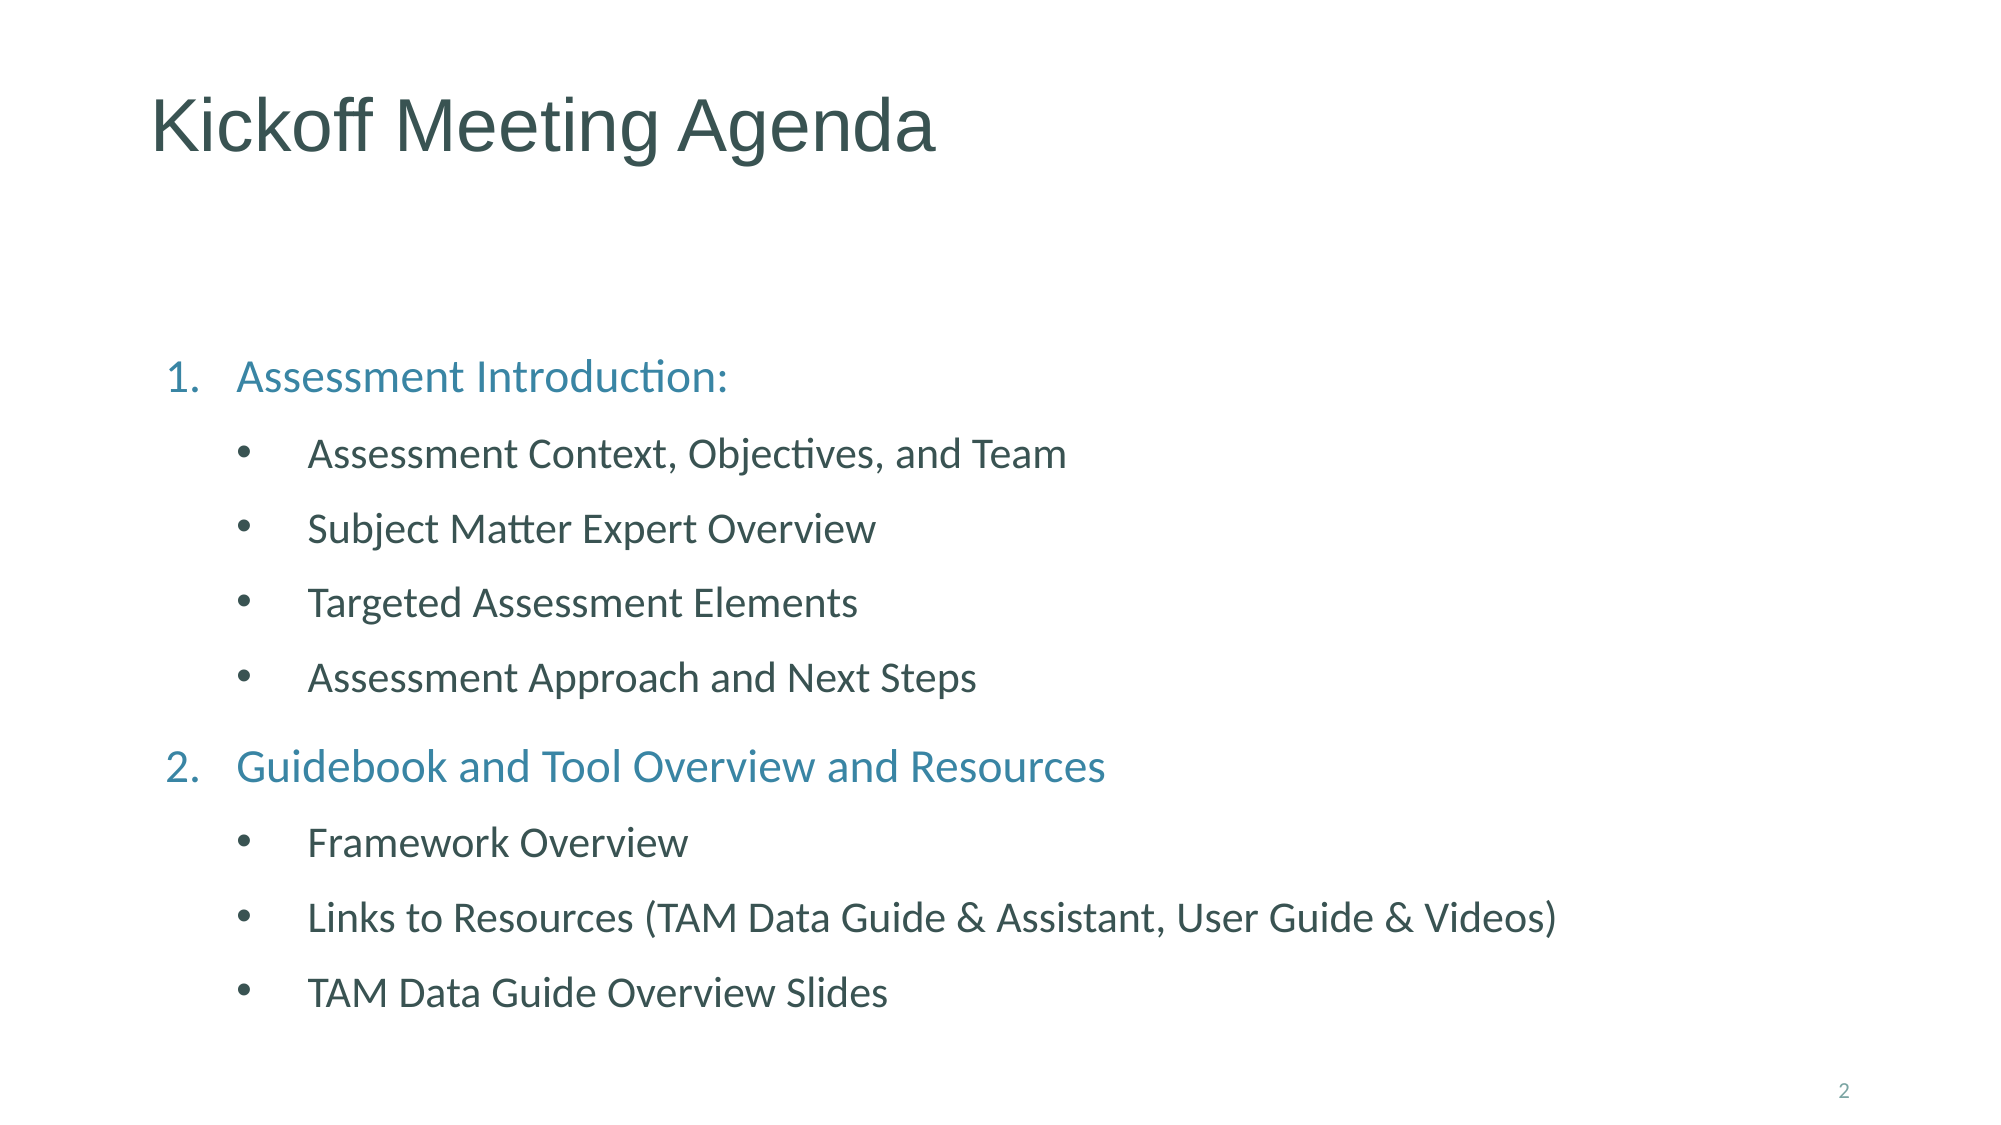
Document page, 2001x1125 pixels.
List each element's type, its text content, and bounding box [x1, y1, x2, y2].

title Kickoff Meeting Agenda [150, 76, 1850, 227]
list Assessment Introduction: Assessment Context, Objectives, and Team Subject Matter Expert Overview Targeted Assessment Elements Assessment Approach and Next Steps Guidebook and Tool Overview and Resources Framework Overview Links to Resources (TAM Data Guide & Assistant, User Guide & Videos) TAM Data Guide Overview Slides [150, 337, 1869, 1031]
